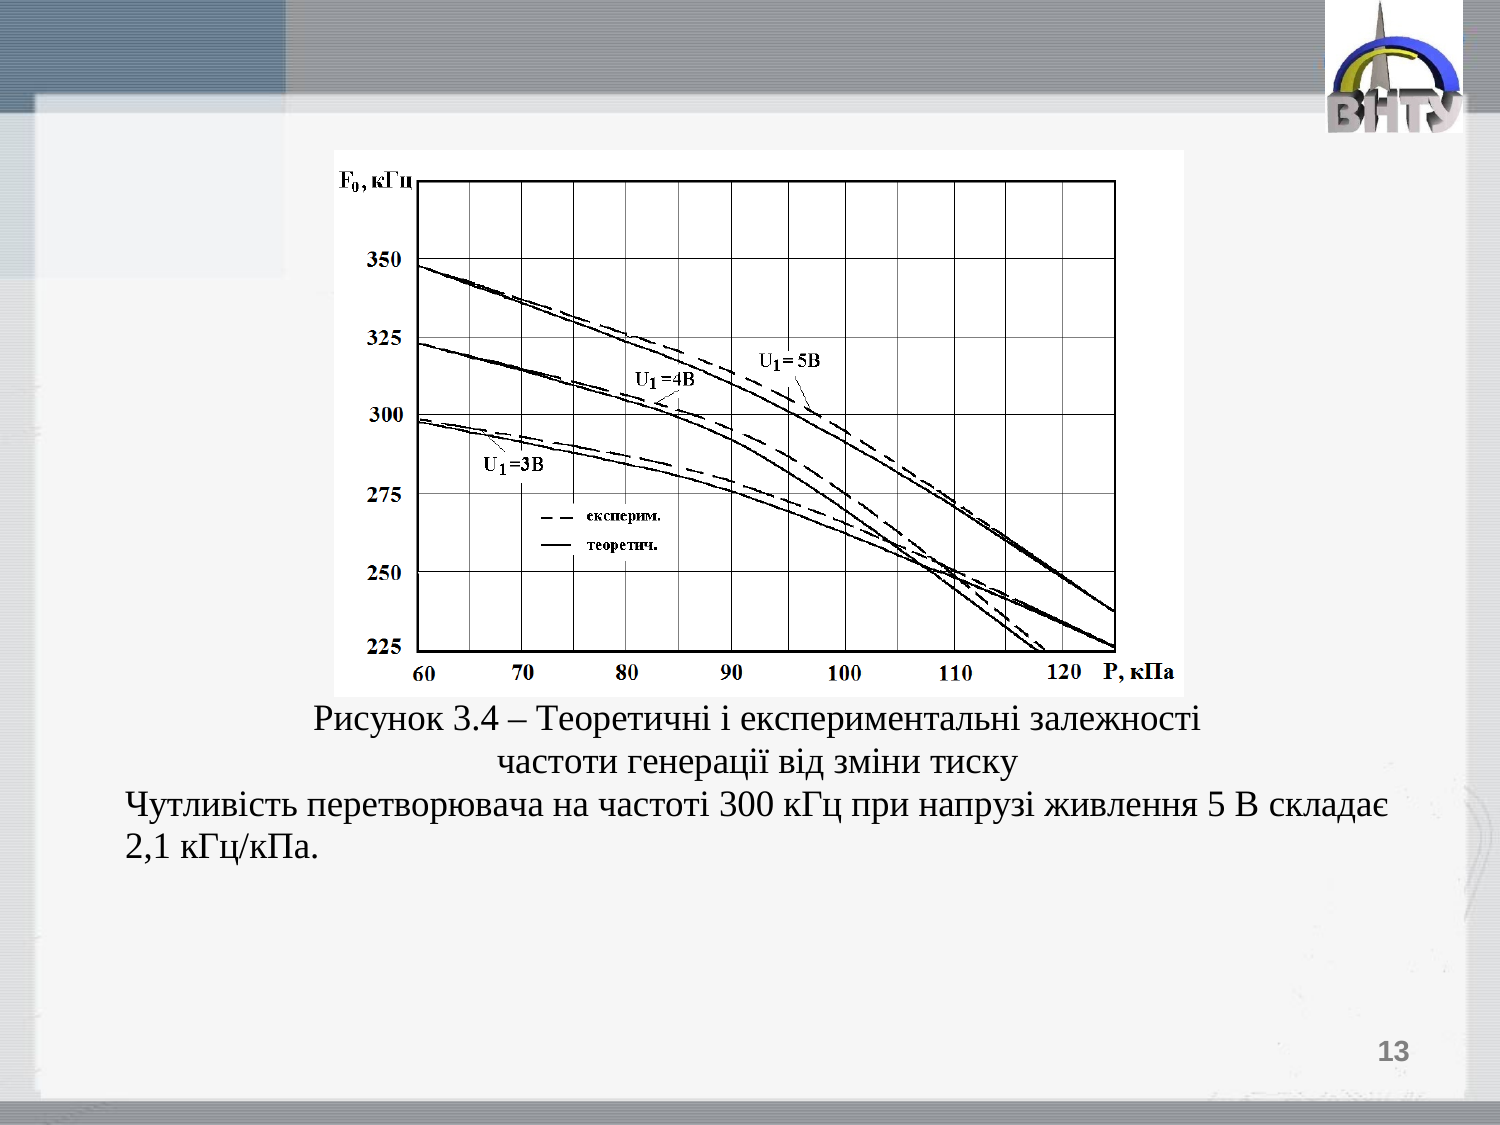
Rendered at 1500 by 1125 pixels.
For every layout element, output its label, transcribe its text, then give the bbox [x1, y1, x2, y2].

slide_number 13 [1074, 1024, 1426, 1103]
picture [0, 0, 1500, 1125]
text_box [124, 149, 1394, 876]
